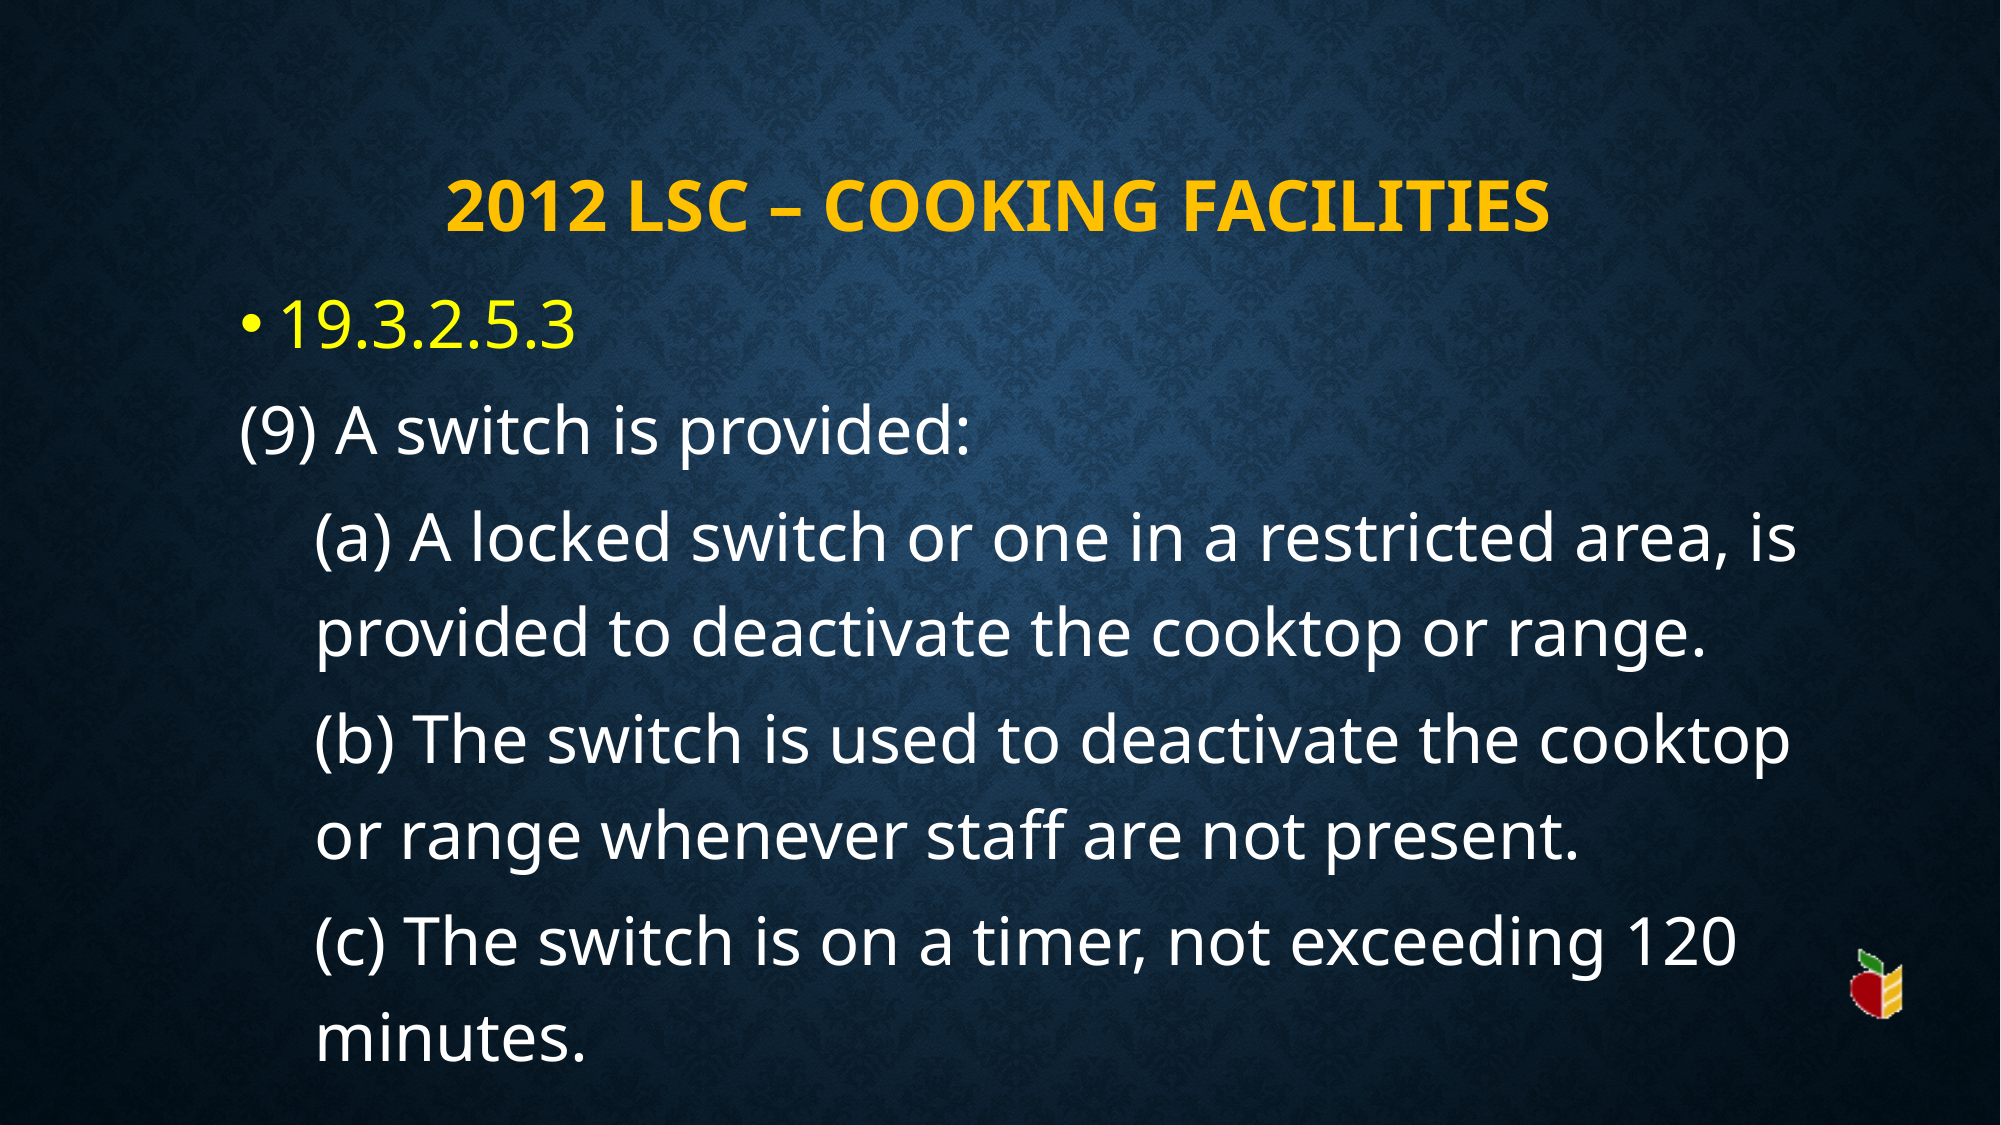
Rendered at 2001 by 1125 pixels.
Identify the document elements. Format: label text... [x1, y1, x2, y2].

picture [1847, 947, 1907, 1022]
list 19.3.2.5.3 (9) A switch is provided: (a) A locked switch or one in a restricted area, is provided to deactivate the cooktop or range. (b) The switch is used to deactivate the cooktop or range whenever staff are not present. (c) The switch is on a timer, not exceeding 120 minutes. [149, 258, 1849, 1042]
title 2012 Lsc – cooking facilities [149, 99, 1849, 258]
